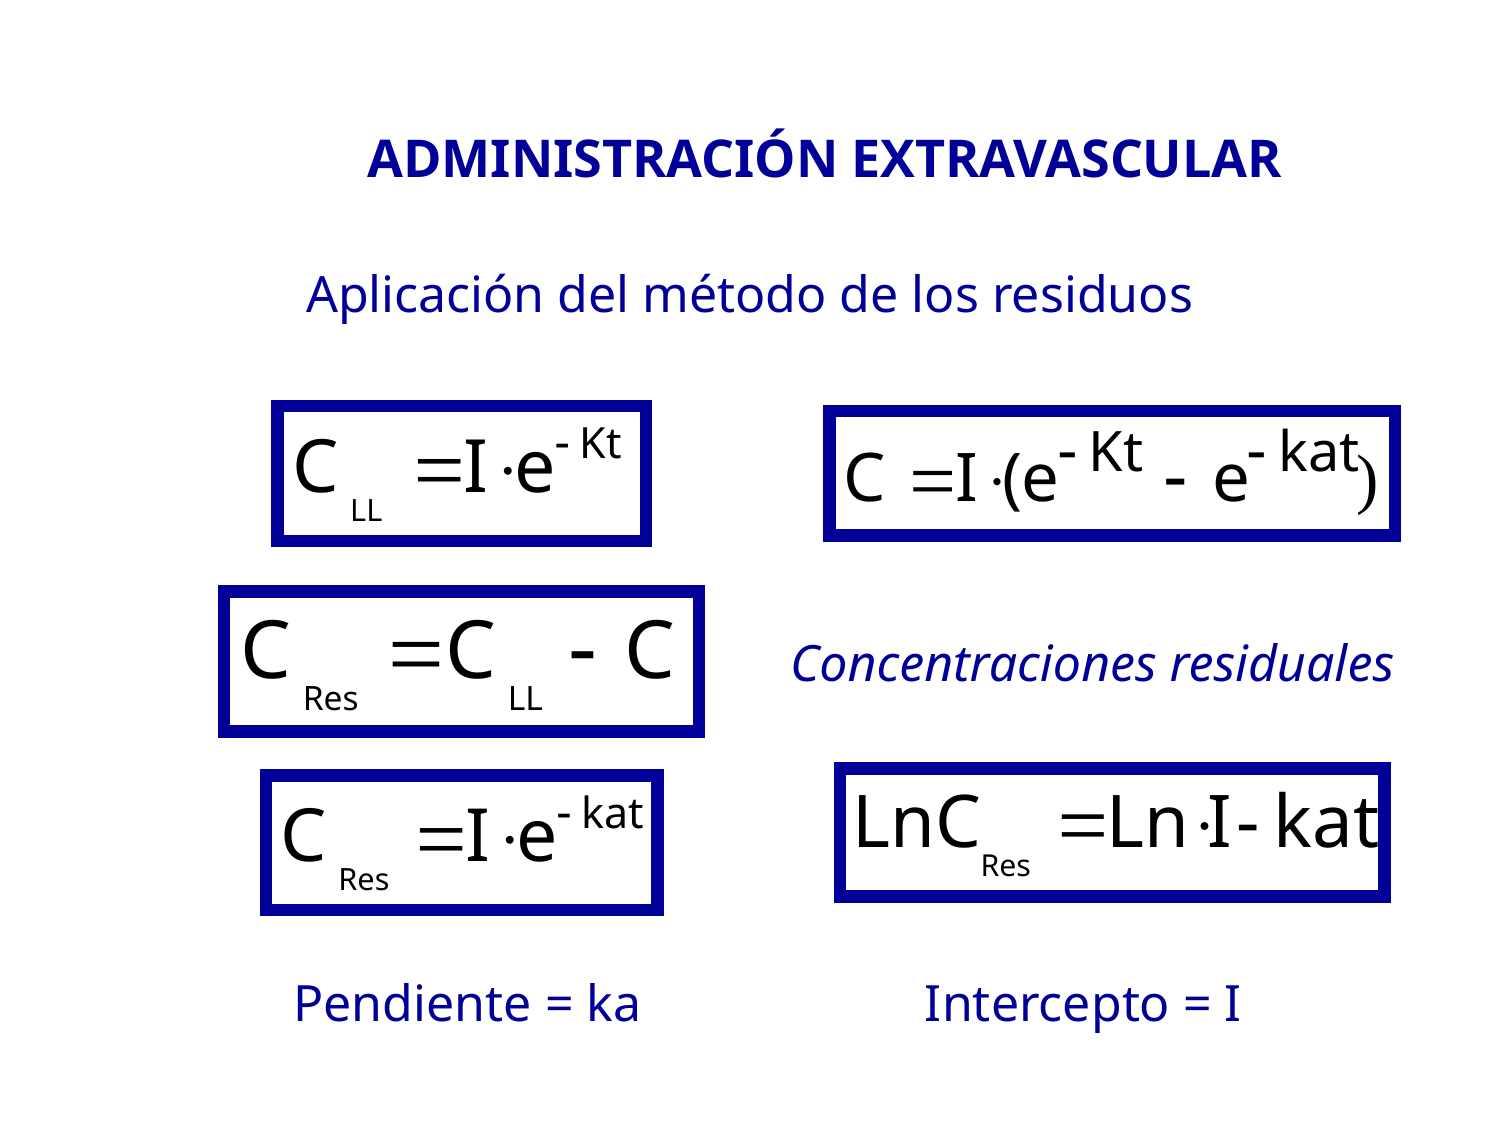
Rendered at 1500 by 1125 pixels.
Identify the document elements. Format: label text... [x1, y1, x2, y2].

text_box Aplicación del método de los residuos [291, 255, 1209, 331]
title ADMINISTRACIÓN EXTRAVASCULAR [249, 30, 1401, 282]
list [835, 417, 1389, 530]
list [230, 597, 694, 726]
text_box Intercepto = I [910, 964, 1257, 1039]
text_box Pendiente = ka [278, 964, 657, 1039]
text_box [283, 411, 640, 536]
text_box Concentraciones residuales [775, 624, 1410, 699]
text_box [845, 774, 1379, 891]
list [271, 781, 652, 905]
